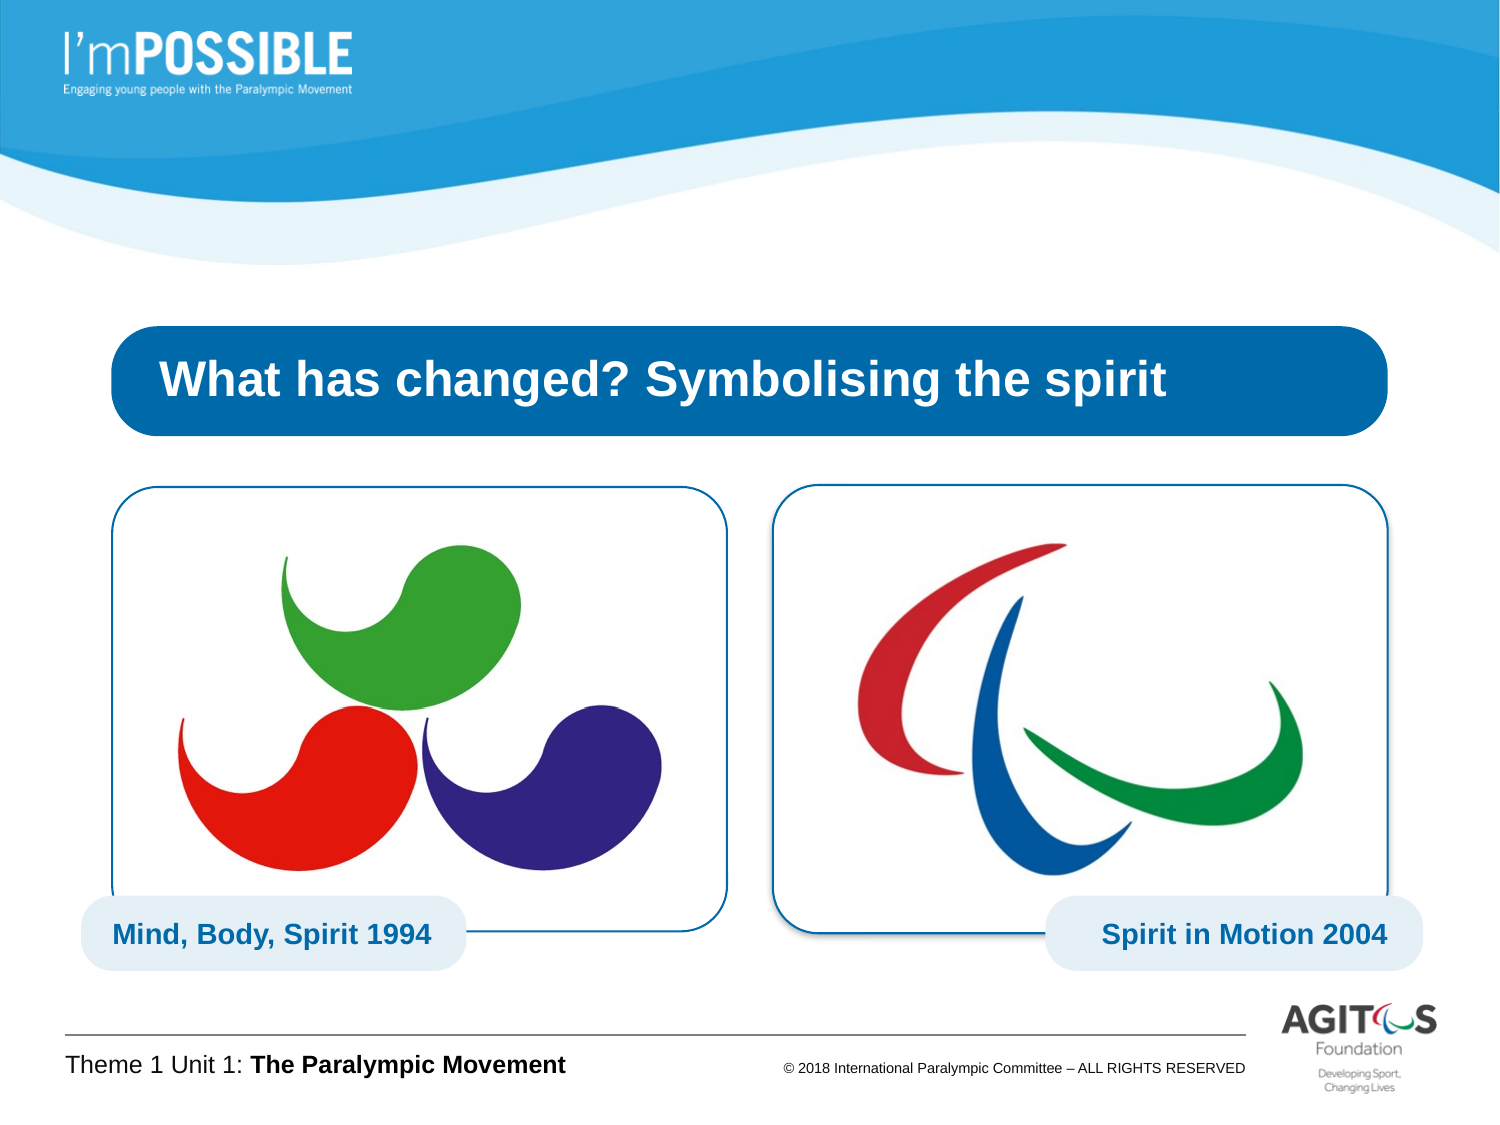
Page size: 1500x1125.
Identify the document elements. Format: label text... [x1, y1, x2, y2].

text_box [109, 324, 1390, 439]
text_box [772, 484, 1389, 935]
picture [1281, 1003, 1437, 1094]
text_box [80, 895, 467, 972]
picture [0, 0, 1500, 273]
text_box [1045, 895, 1424, 972]
picture [111, 486, 728, 932]
text_box What has changed? Symbolising the spirit [159, 338, 1247, 425]
